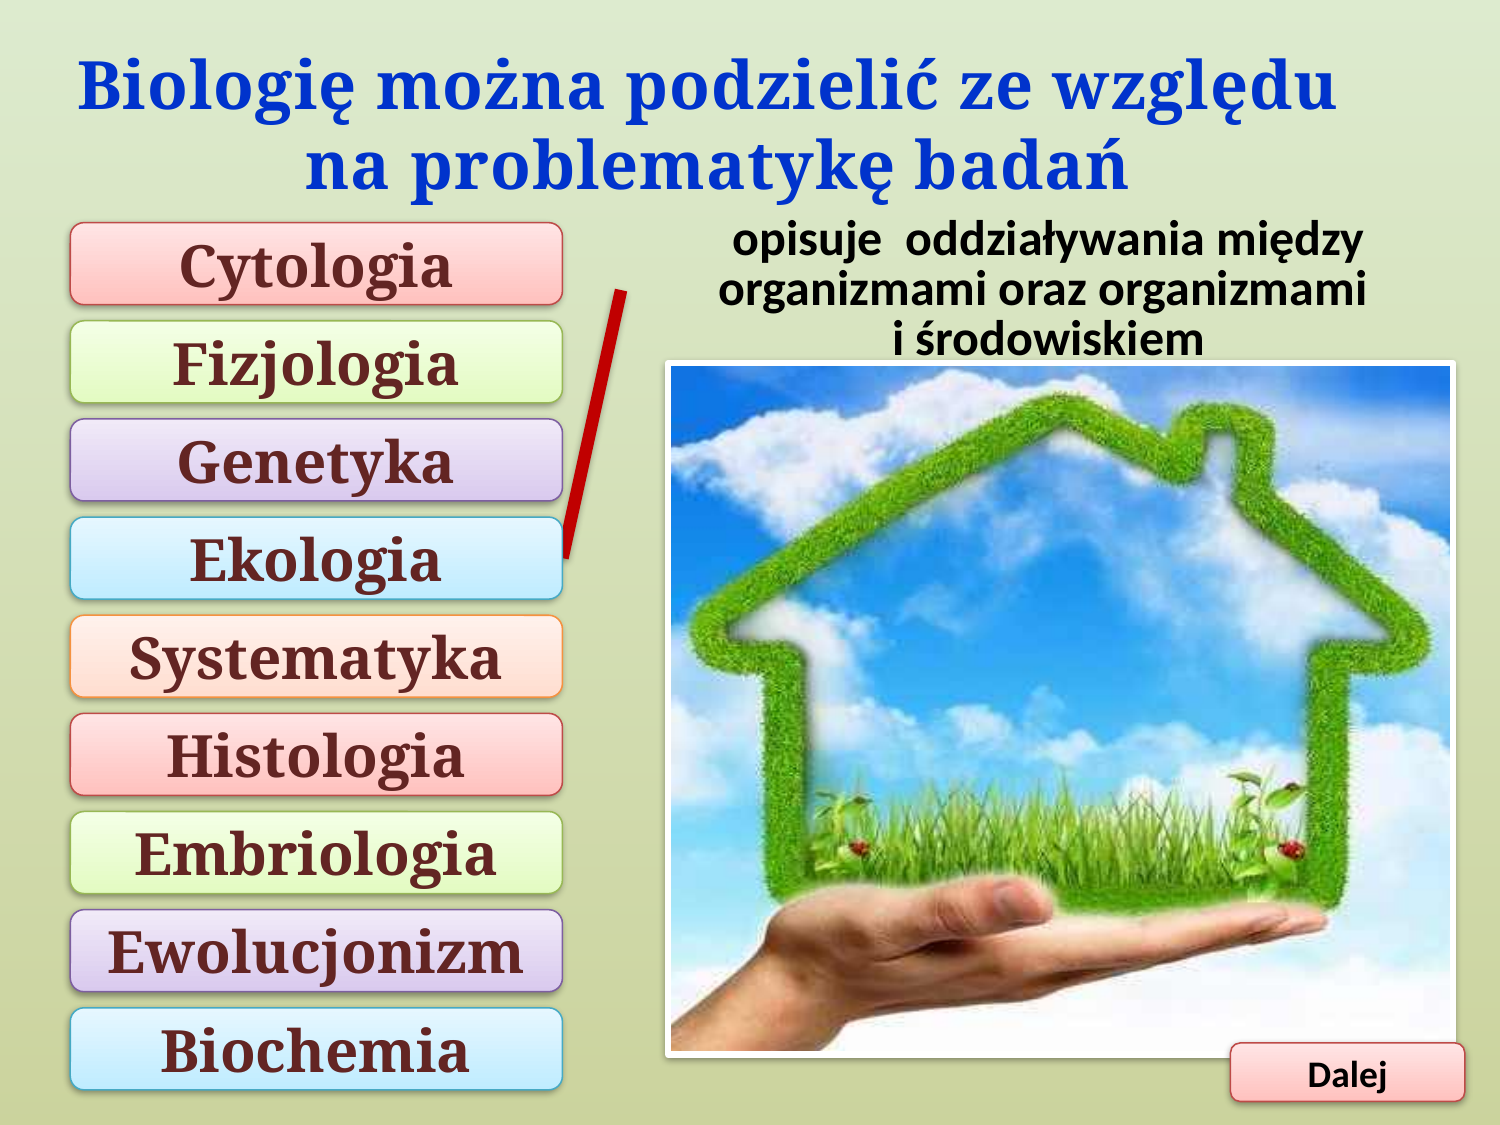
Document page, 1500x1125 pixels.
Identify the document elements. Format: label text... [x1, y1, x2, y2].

footer Autor: Elżbieta Jarębska [512, 1042, 988, 1103]
text_box Biologię można podzielić ze względu na problematykę badań [61, 35, 1375, 210]
text_box Embriologia [69, 810, 564, 895]
text_box Genetyka [69, 418, 557, 502]
text_box [665, 360, 1456, 1058]
text_box Biochemia [69, 1007, 564, 1091]
text_box Cytologia [69, 221, 564, 306]
text_box Dalej [1229, 1042, 1466, 1103]
text_box Histologia [69, 712, 564, 797]
text_box Systematyka [69, 614, 564, 699]
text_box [562, 291, 622, 559]
text_box Ewolucjonizm [69, 908, 564, 993]
text_box Ekologia [69, 516, 564, 600]
text_box Fizjologia [69, 319, 557, 404]
text_box opisuje oddziaływania między organizmami oraz organizmami i środowiskiem [621, 207, 1477, 373]
